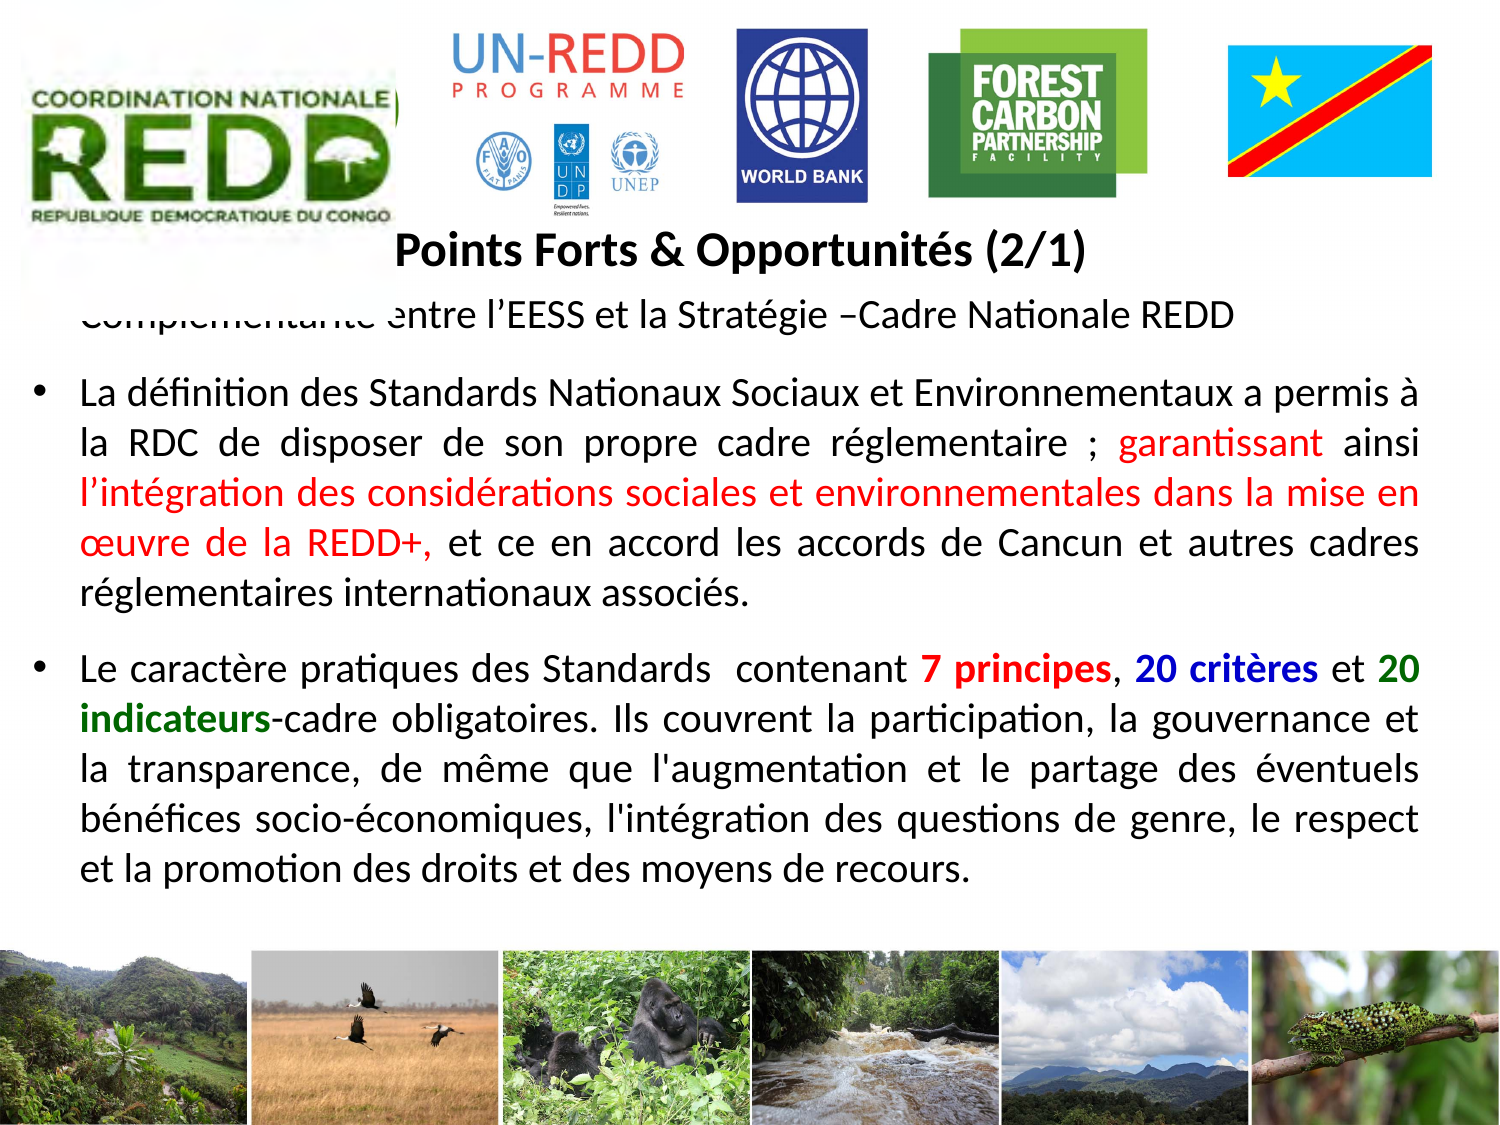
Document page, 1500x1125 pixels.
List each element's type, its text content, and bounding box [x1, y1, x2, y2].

picture [1253, 57, 1301, 106]
list Complémentarité entre l’EESS et la Stratégie –Cadre Nationale REDD La définition des Standards Nationaux Sociaux et Environnementaux a permis à la RDC de disposer de son propre cadre réglementaire ; garantissant ainsi l’intégration des considérations sociales et environnementales dans la mise en œuvre de la REDD+, et ce en accord les accords de Cancun et autres cadres réglementaires internationaux associés. Le caractère pratiques des Standards contenant 7 principes, 20 critères et 20 indicateurs-cadre obligatoires. Ils couvrent la participation, la gouvernance et la transparence, de même que l'augmentation et le partage des éventuels bénéfices socio-économiques, l'intégration des questions de genre, le respect et la promotion des droits et des moyens de recours. [17, 348, 1436, 941]
title Points Forts & Opportunités (2/1) [0, 144, 1483, 348]
picture [0, 0, 1500, 1125]
